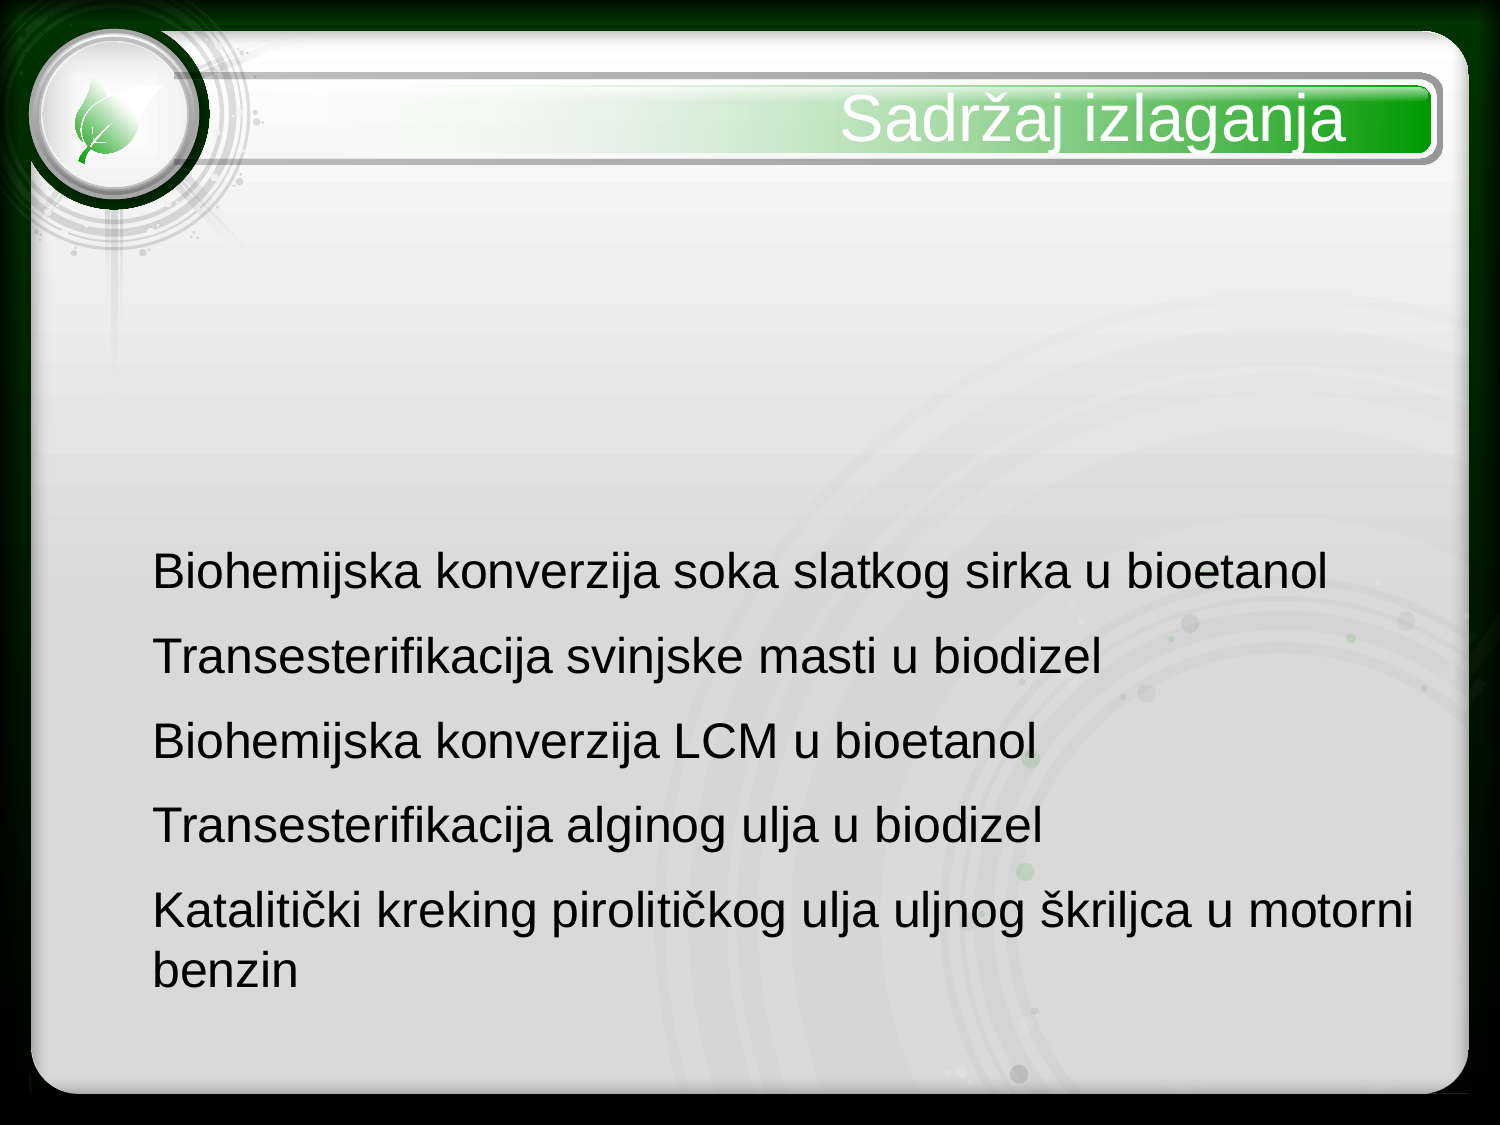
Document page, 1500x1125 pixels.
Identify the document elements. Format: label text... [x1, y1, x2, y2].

text_box Sadržaj izlaganja [825, 67, 1375, 163]
text_box Biohemijska konverzija soka slatkog sirka u bioetanol Transesterifikacija svinjske masti u biodizel Biohemijska konverzija LCM u bioetanol Transesterifikacija alginog ulja u biodizel Katalitički kreking pirolitičkog ulja uljnog škriljca u motorni benzin [137, 530, 1438, 1006]
